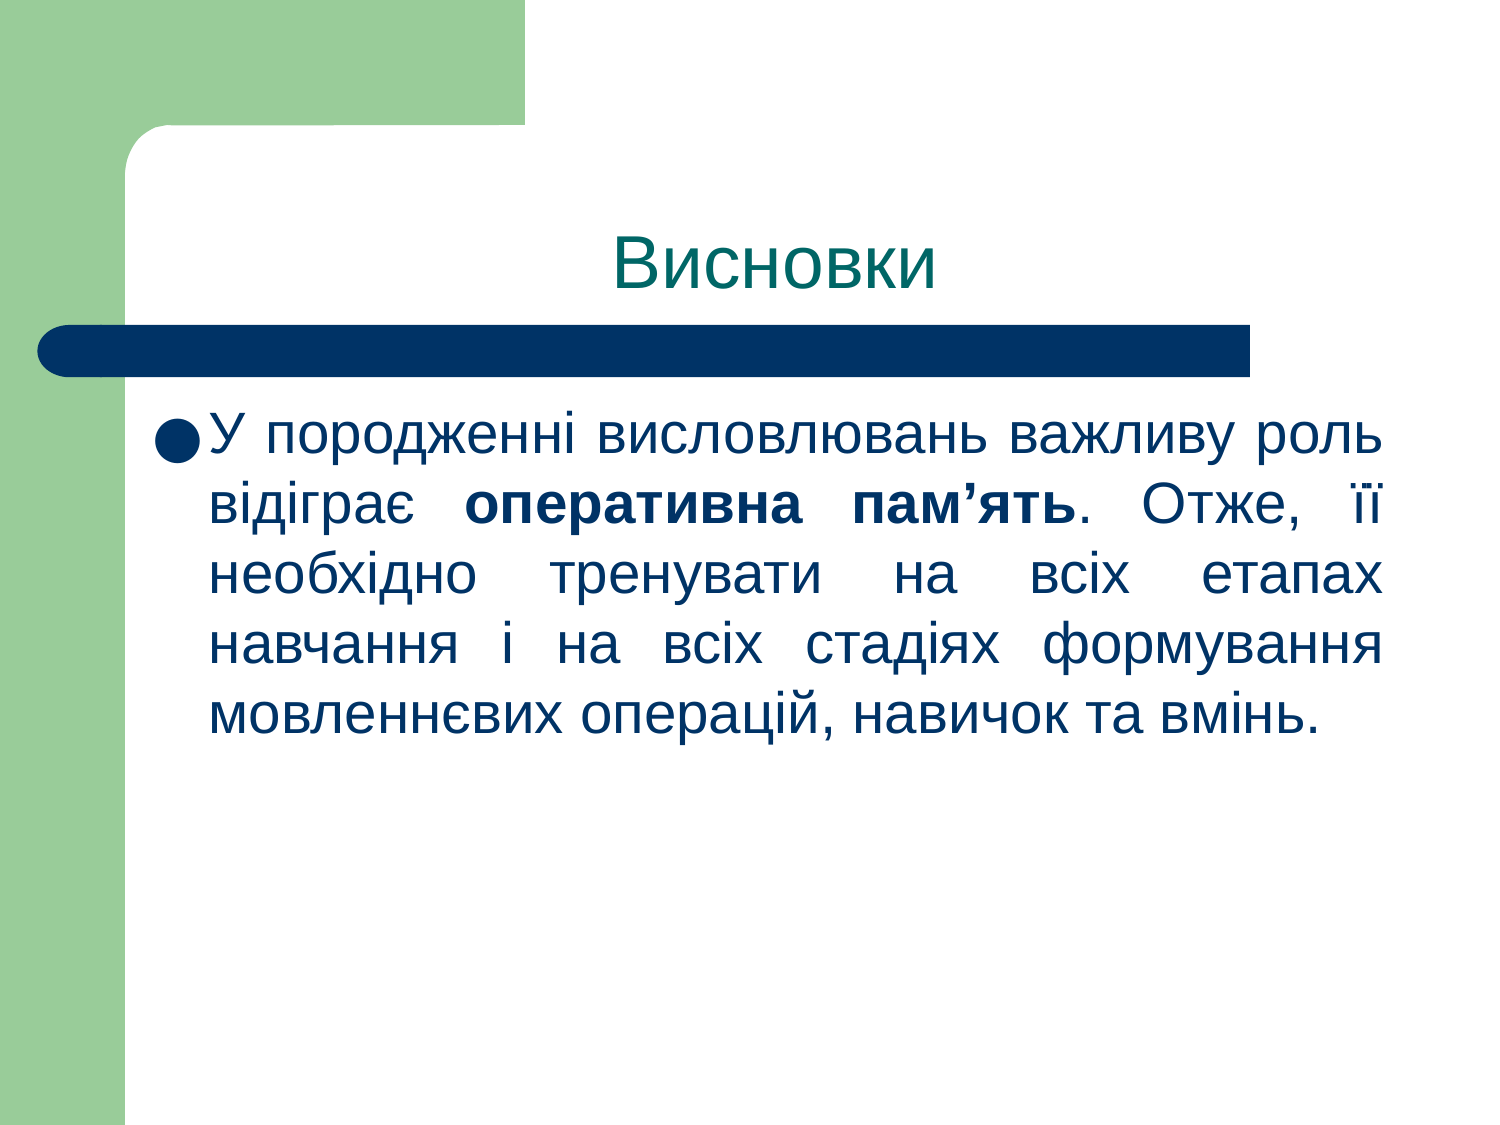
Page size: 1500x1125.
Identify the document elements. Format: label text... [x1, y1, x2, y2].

title Висновки [125, 125, 1425, 313]
list У породженні висловлювань важливу роль відіграє оперативна пам’ять. Отже, її необхідно тренувати на всіх етапах навчання і на всіх стадіях формування мовленнєвих операцій, навичок та вмінь. [137, 387, 1400, 999]
